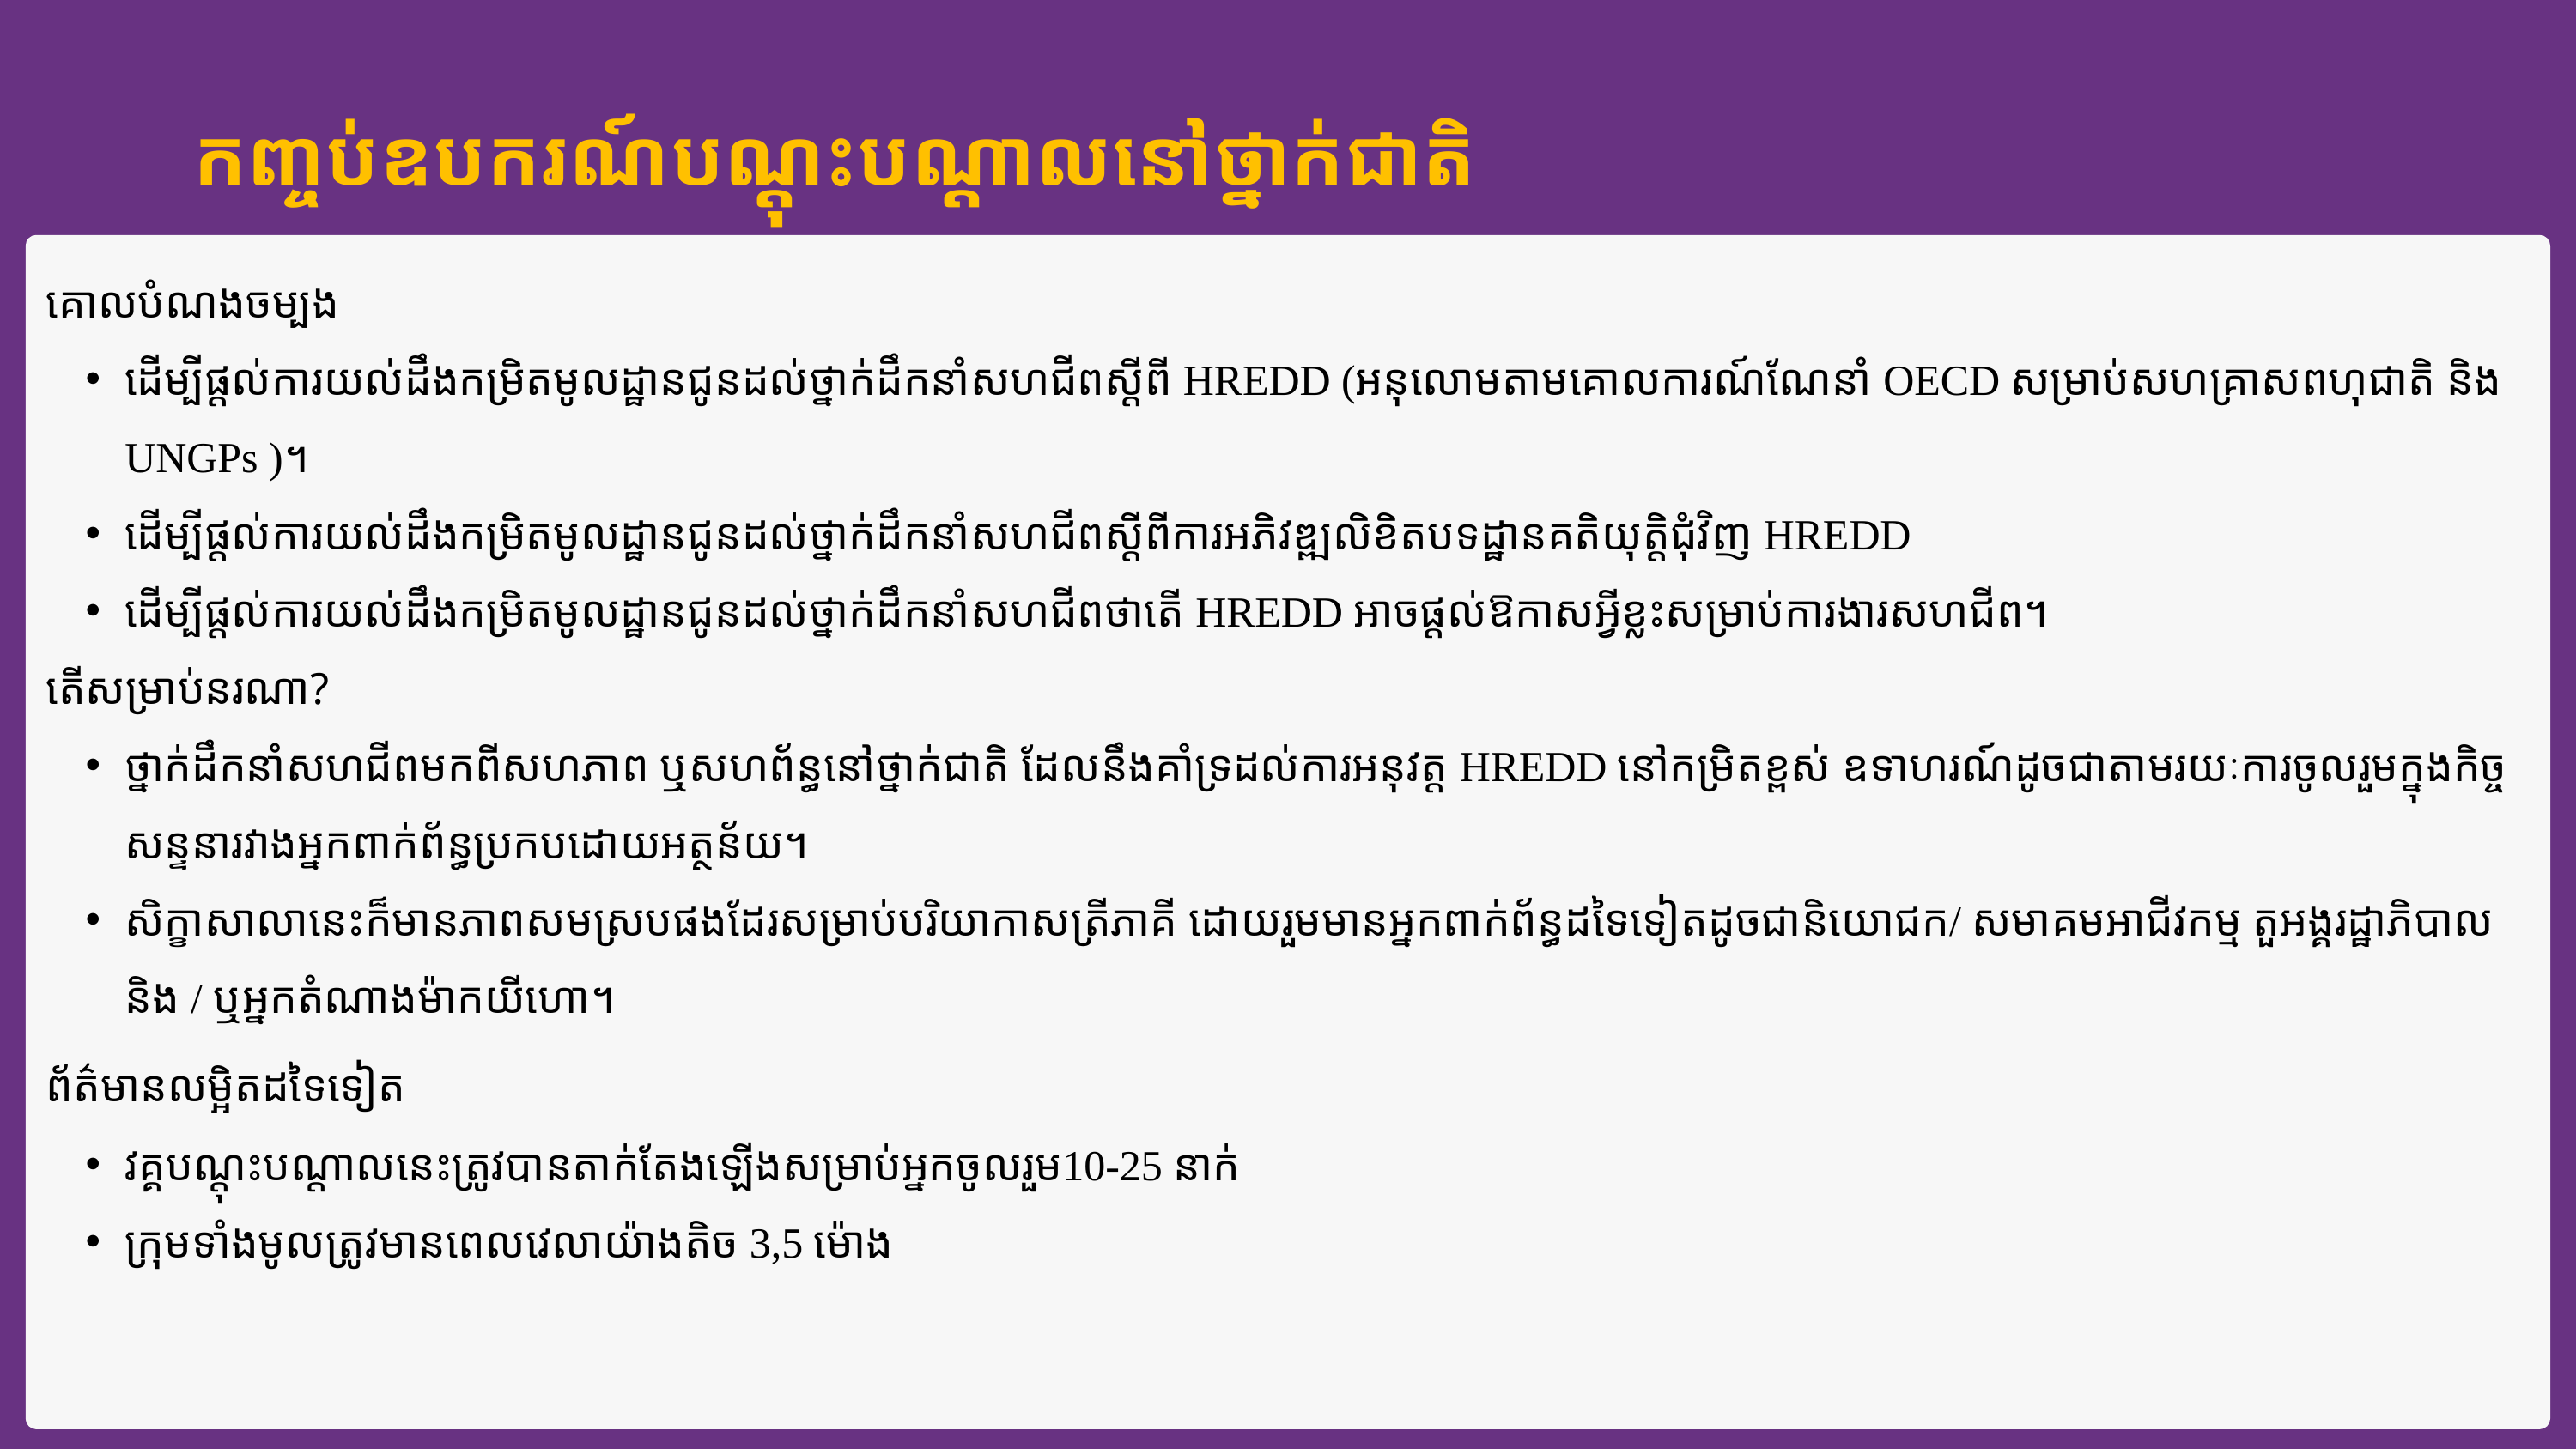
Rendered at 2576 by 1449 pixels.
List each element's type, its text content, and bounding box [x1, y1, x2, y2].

text_box កញ្ចប់ឧបករណ៍បណ្តុះបណ្តាលនៅថ្នាក់ជាតិ [192, 40, 2576, 203]
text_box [25, 234, 2551, 1430]
